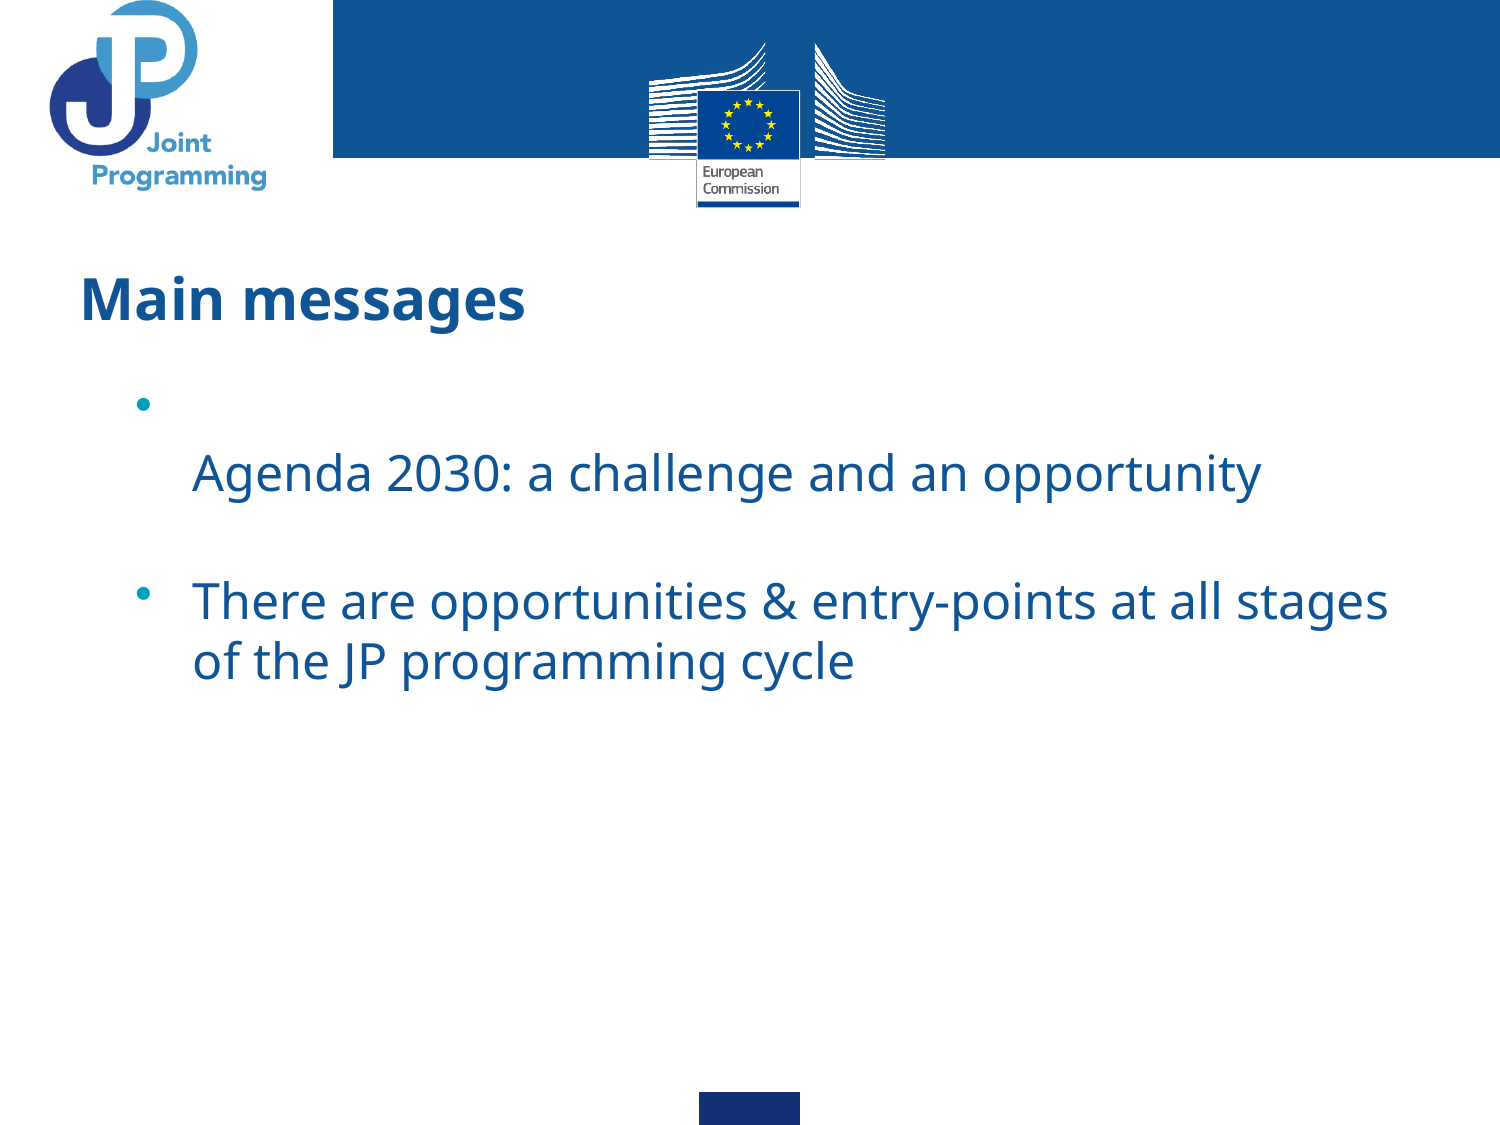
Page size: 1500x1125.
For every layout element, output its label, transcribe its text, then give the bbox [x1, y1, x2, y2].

title Main messages [64, 219, 1415, 374]
list Agenda 2030: a challenge and an opportunity There are opportunities & entry-points at all stages of the JP programming cycle [75, 373, 1425, 988]
picture [0, 0, 333, 195]
picture [649, 42, 885, 208]
